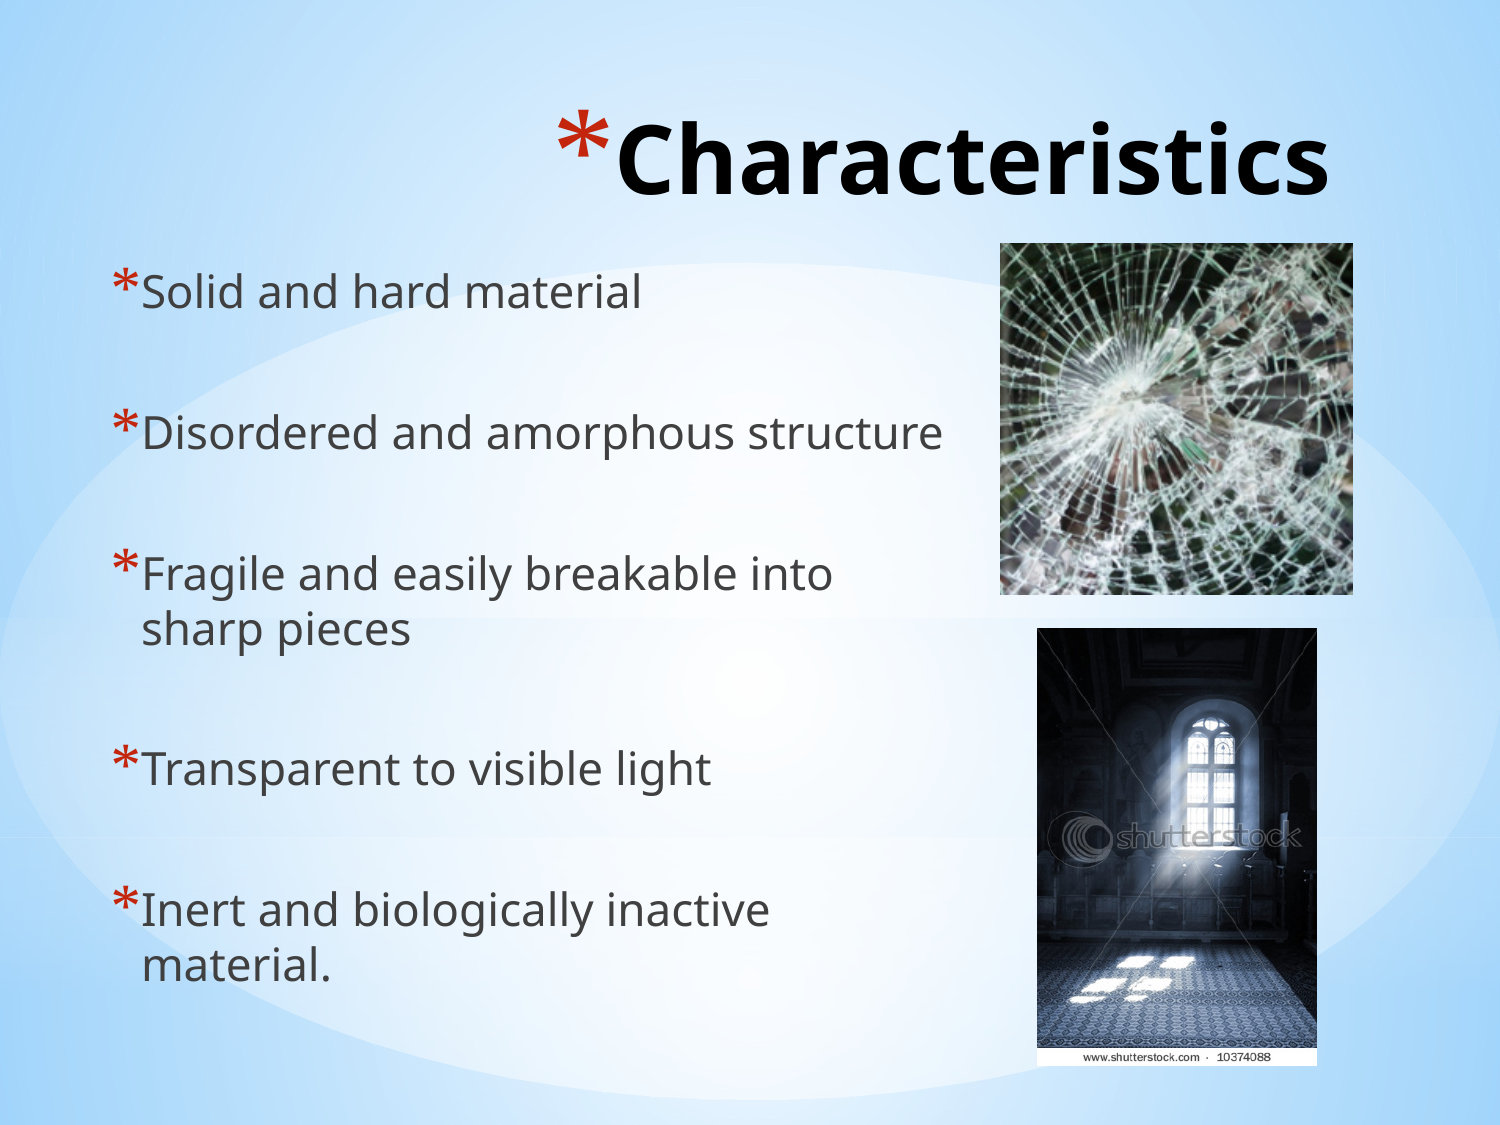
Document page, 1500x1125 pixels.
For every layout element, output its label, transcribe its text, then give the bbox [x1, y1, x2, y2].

picture [1037, 628, 1318, 1066]
picture [1000, 243, 1353, 596]
list Solid and hard material Disordered and amorphous structure Fragile and easily breakable into sharp pieces Transparent to visible light Inert and biologically inactive material. [88, 255, 975, 1125]
title Characteristics [277, 91, 1346, 279]
